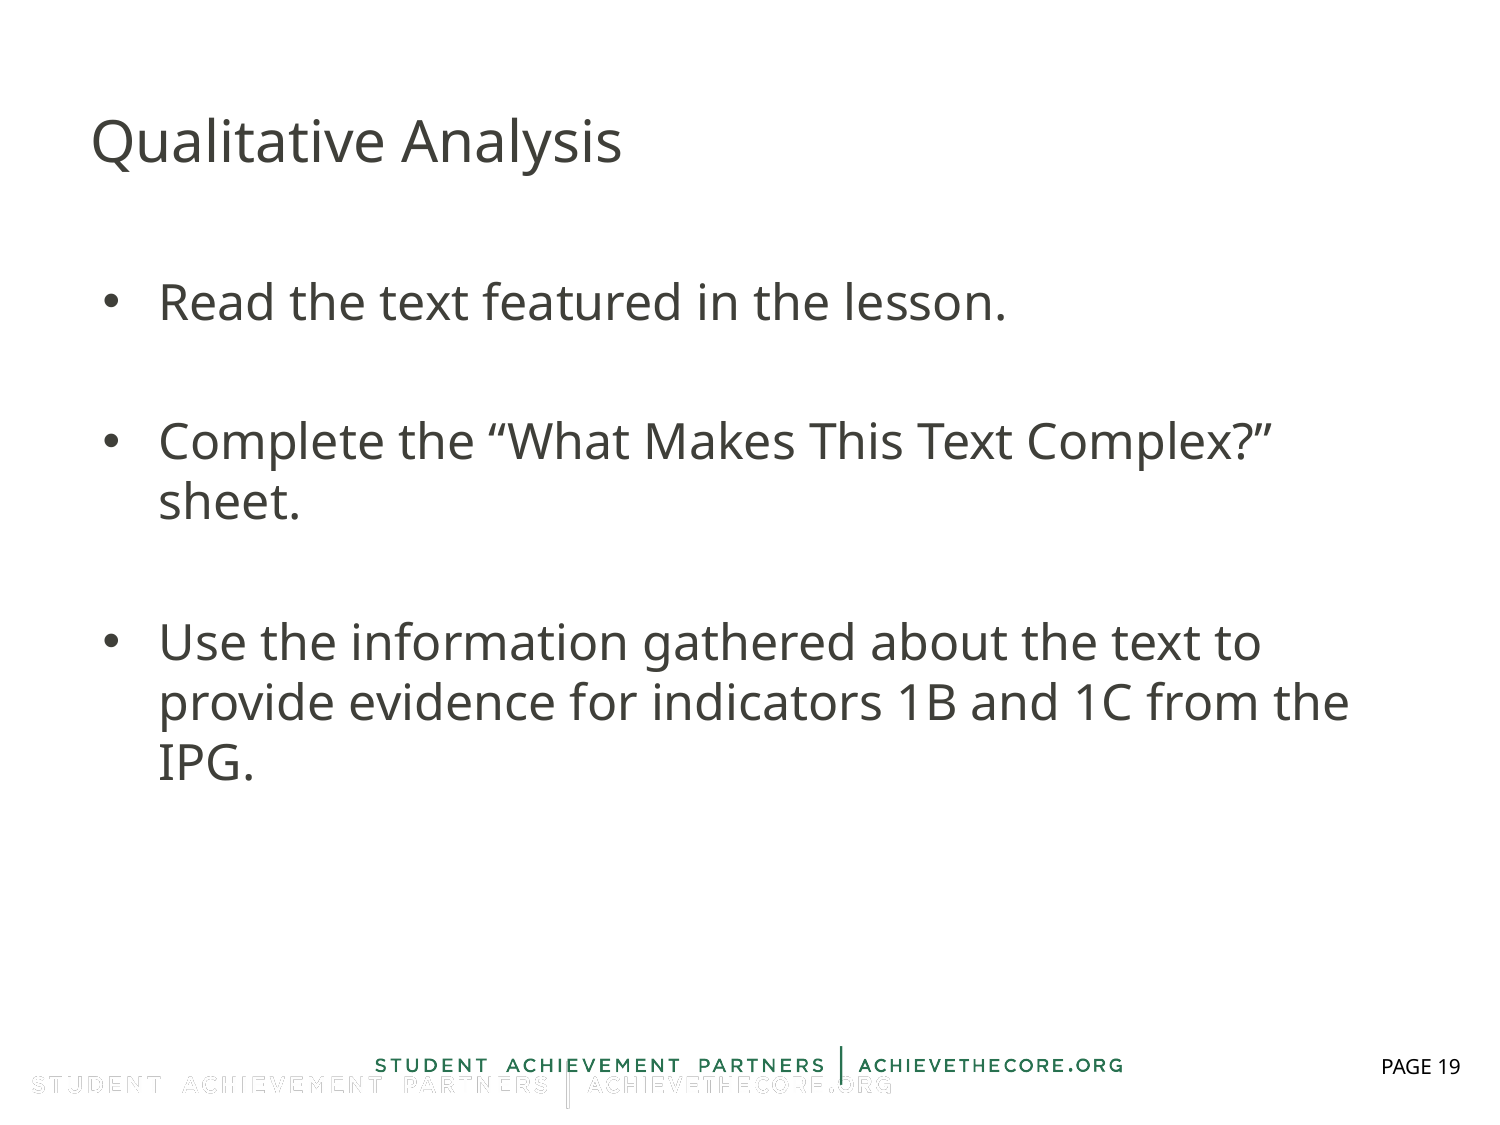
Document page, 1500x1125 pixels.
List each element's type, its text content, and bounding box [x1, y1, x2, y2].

picture [12, 1046, 1122, 1112]
list Read the text featured in the lesson. Complete the “What Makes This Text Complex?” sheet. Use the information gathered about the text to provide evidence for indicators 1B and 1C from the IPG. [75, 262, 1425, 880]
title Qualitative Analysis [75, 45, 1425, 233]
